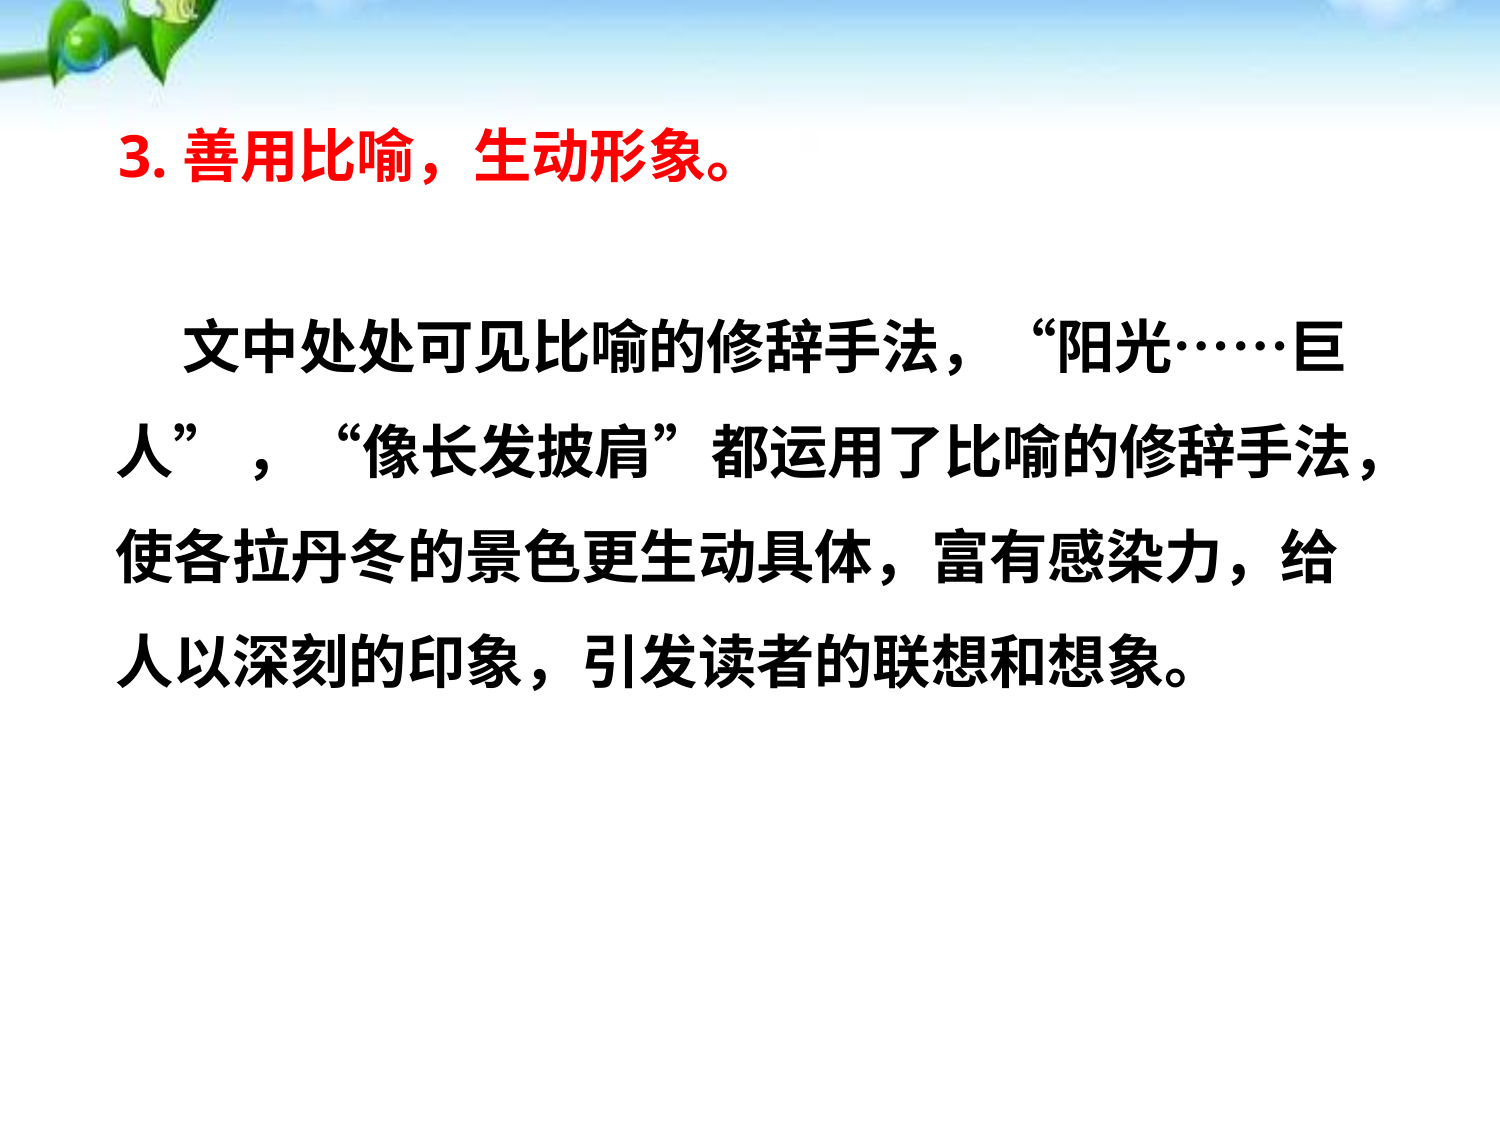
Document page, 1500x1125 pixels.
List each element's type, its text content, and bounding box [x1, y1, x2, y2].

picture [0, 0, 1500, 1125]
text_box 文中处处可见比喻的修辞手法，“阳光……巨人” ，“像长发披肩”都运用了比喻的修辞手法，使各拉丹冬的景色更生动具体，富有感染力，给人以深刻的印象，引发读者的联想和想象。 [101, 268, 1402, 703]
text_box 3.善用比喻，生动形象。 [103, 111, 780, 197]
